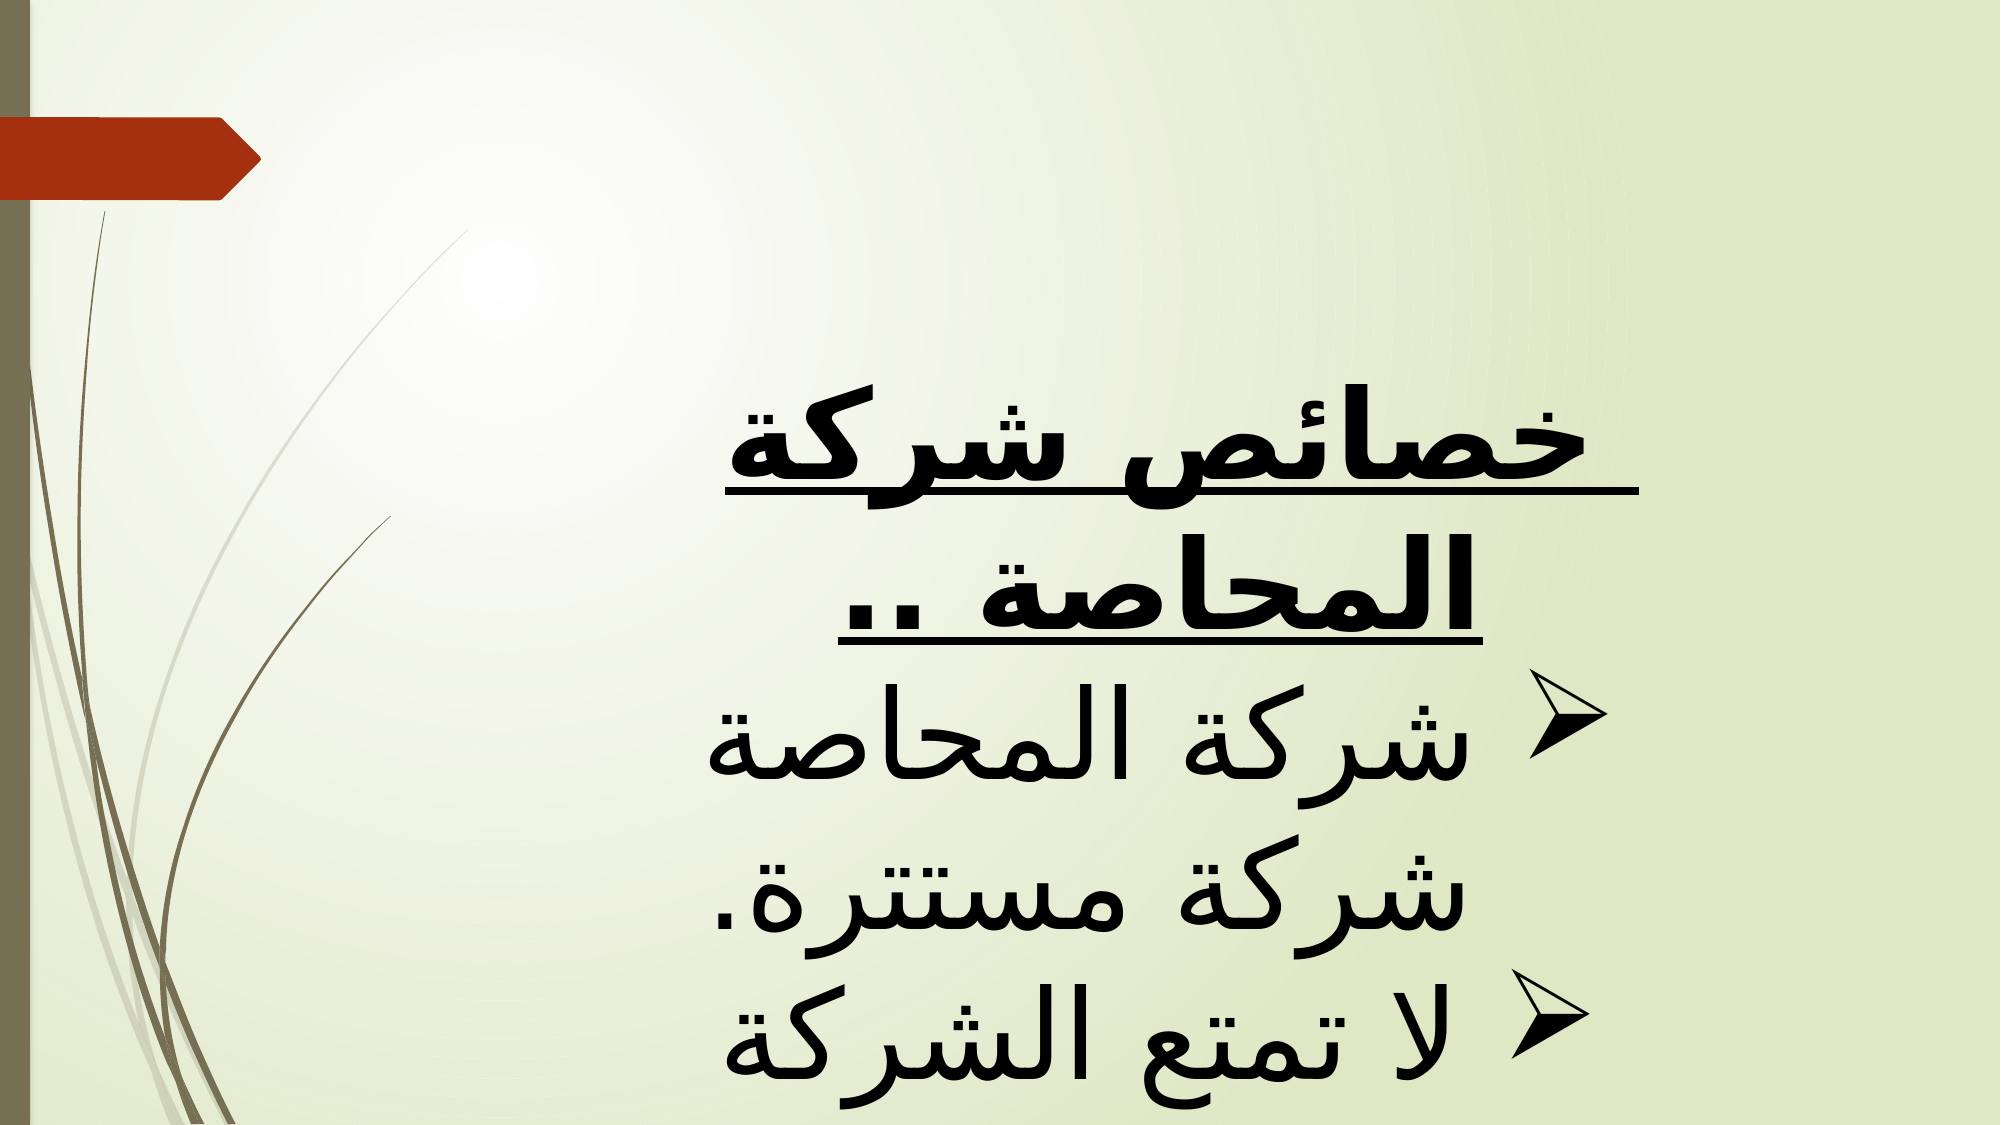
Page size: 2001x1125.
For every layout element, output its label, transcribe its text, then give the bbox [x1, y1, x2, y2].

text_box خصائص شركة المحاصة .. شركة المحاصة شركة مستترة. لا تمتع الشركة بالشخصية المعنوية. [588, 347, 1732, 1125]
